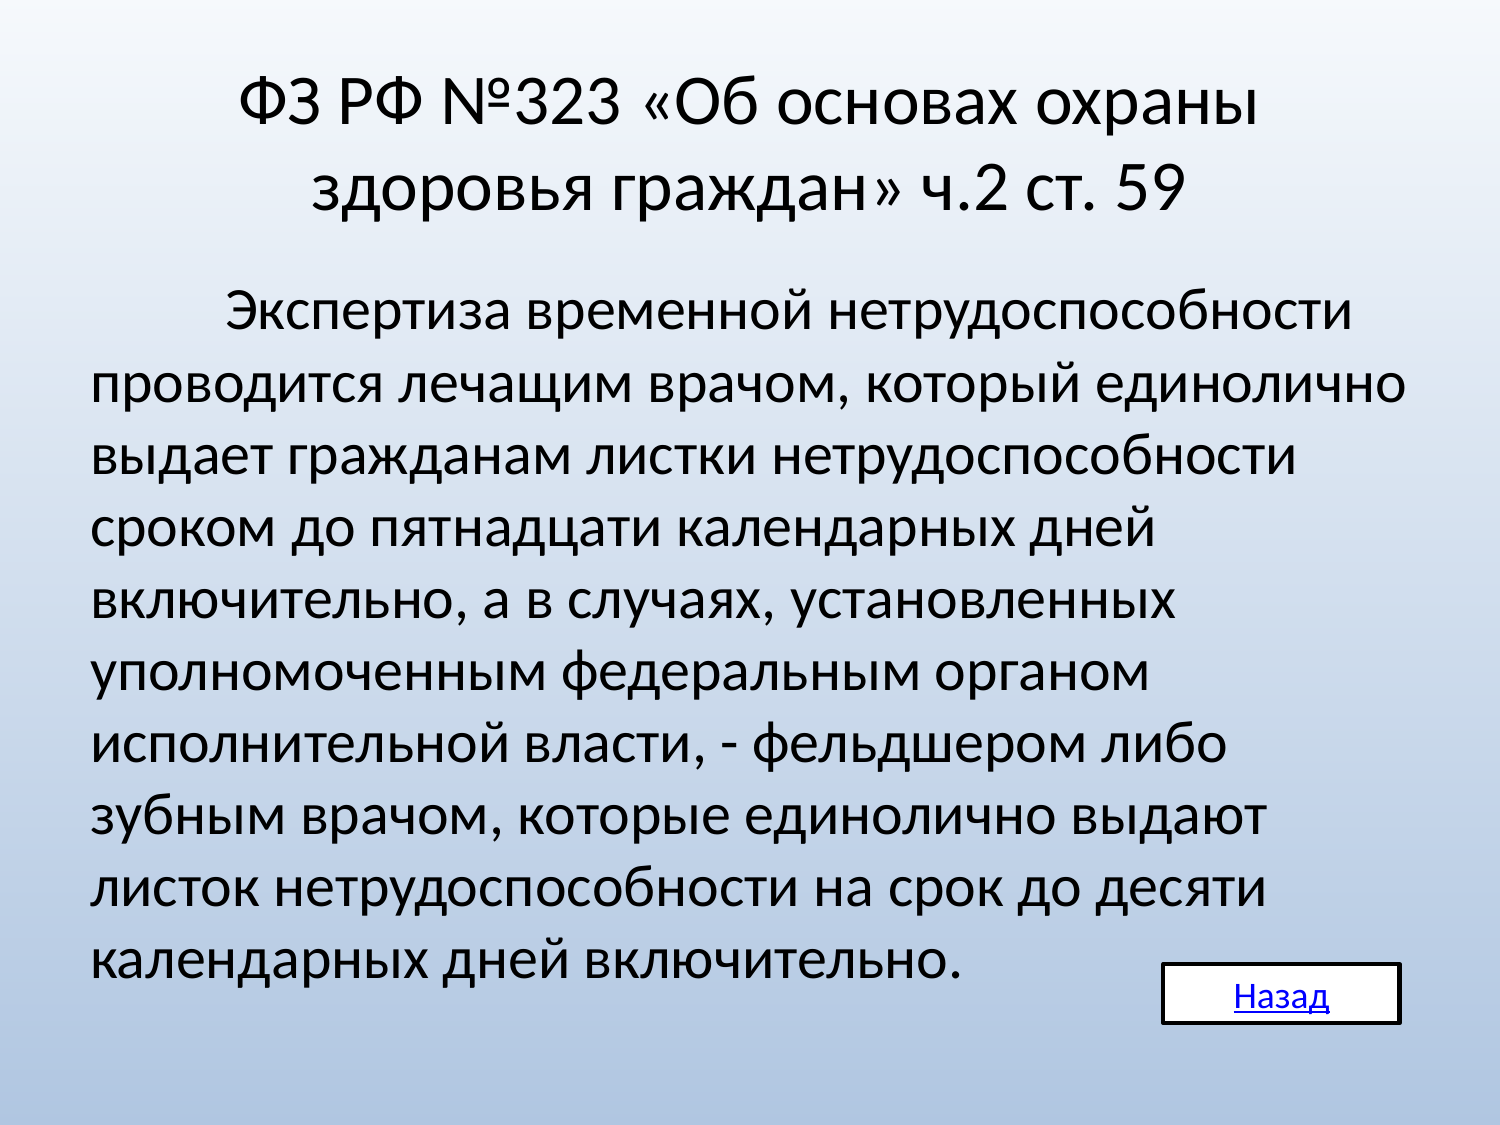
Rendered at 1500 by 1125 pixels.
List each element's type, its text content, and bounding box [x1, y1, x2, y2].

title ФЗ РФ №323 «Об основах охраны здоровья граждан» ч.2 ст. 59 [75, 45, 1425, 233]
text_box Назад [1161, 962, 1402, 1025]
list Экспертиза временной нетрудоспособности проводится лечащим врачом, который единолично выдает гражданам листки нетрудоспособности сроком до пятнадцати календарных дней включительно, а в случаях, установленных уполномоченным федеральным органом исполнительной власти, - фельдшером либо зубным врачом, которые единолично выдают листок нетрудоспособности на срок до десяти календарных дней включительно. [75, 262, 1425, 1005]
